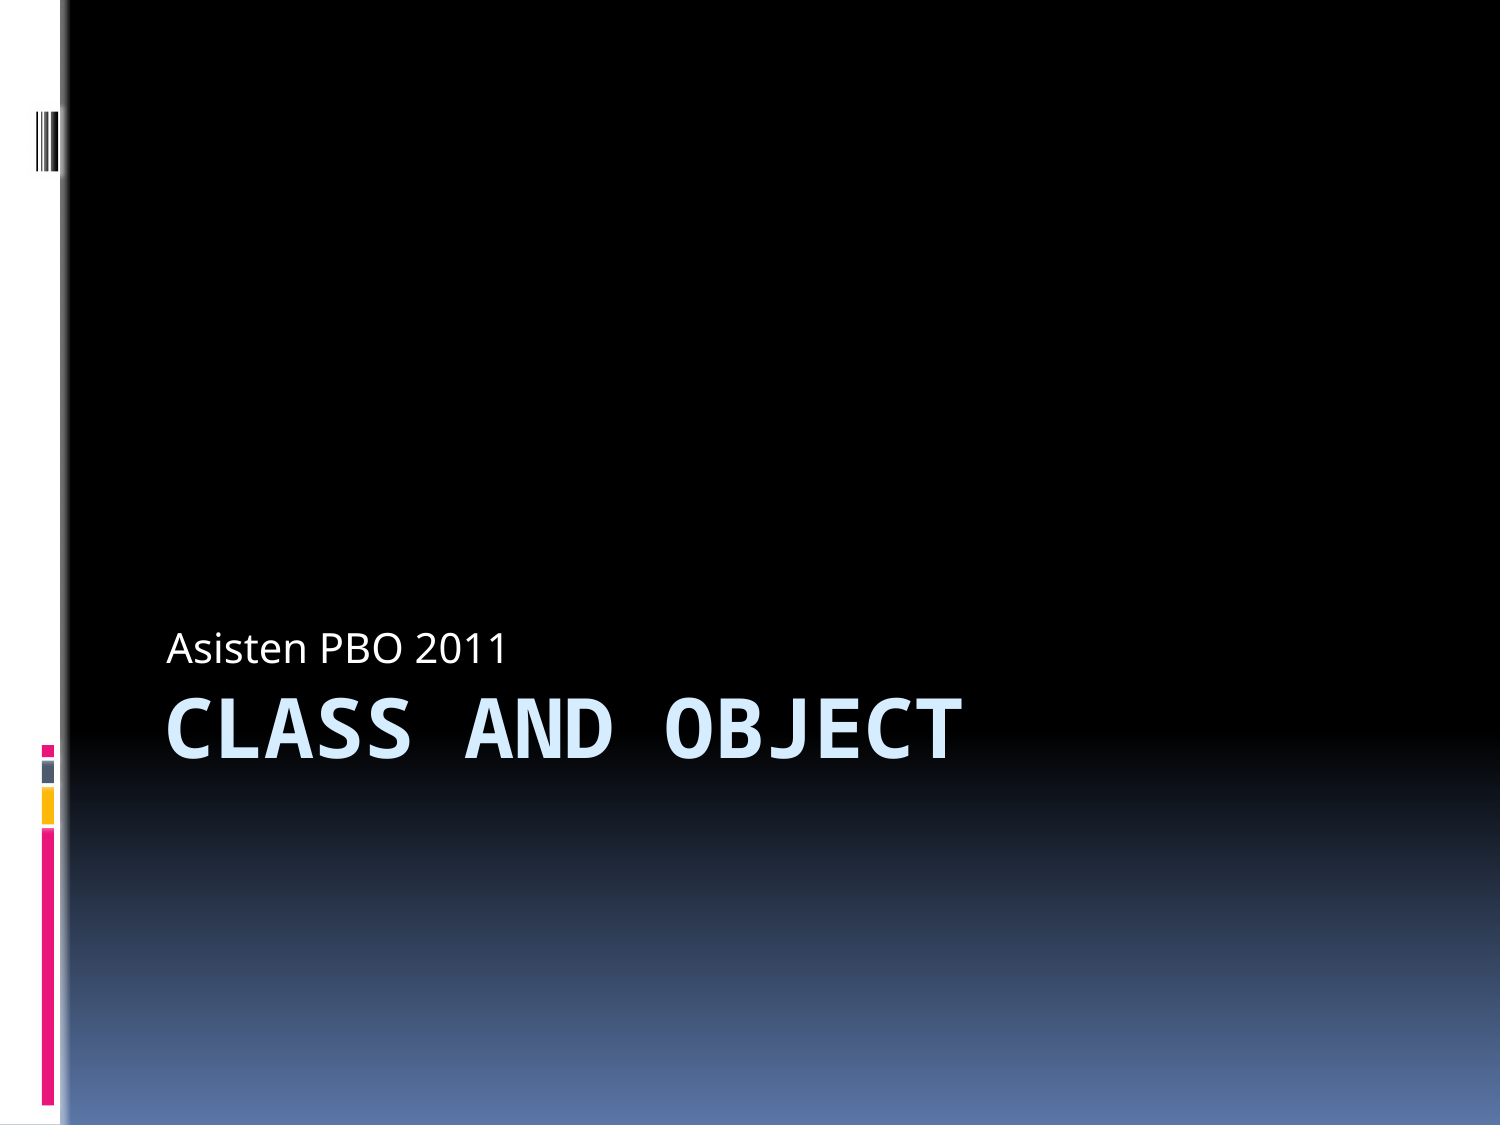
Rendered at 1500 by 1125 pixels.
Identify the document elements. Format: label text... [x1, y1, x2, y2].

title Class and Object [150, 680, 1425, 992]
subtitle Asisten PBO 2011 [150, 432, 1425, 680]
